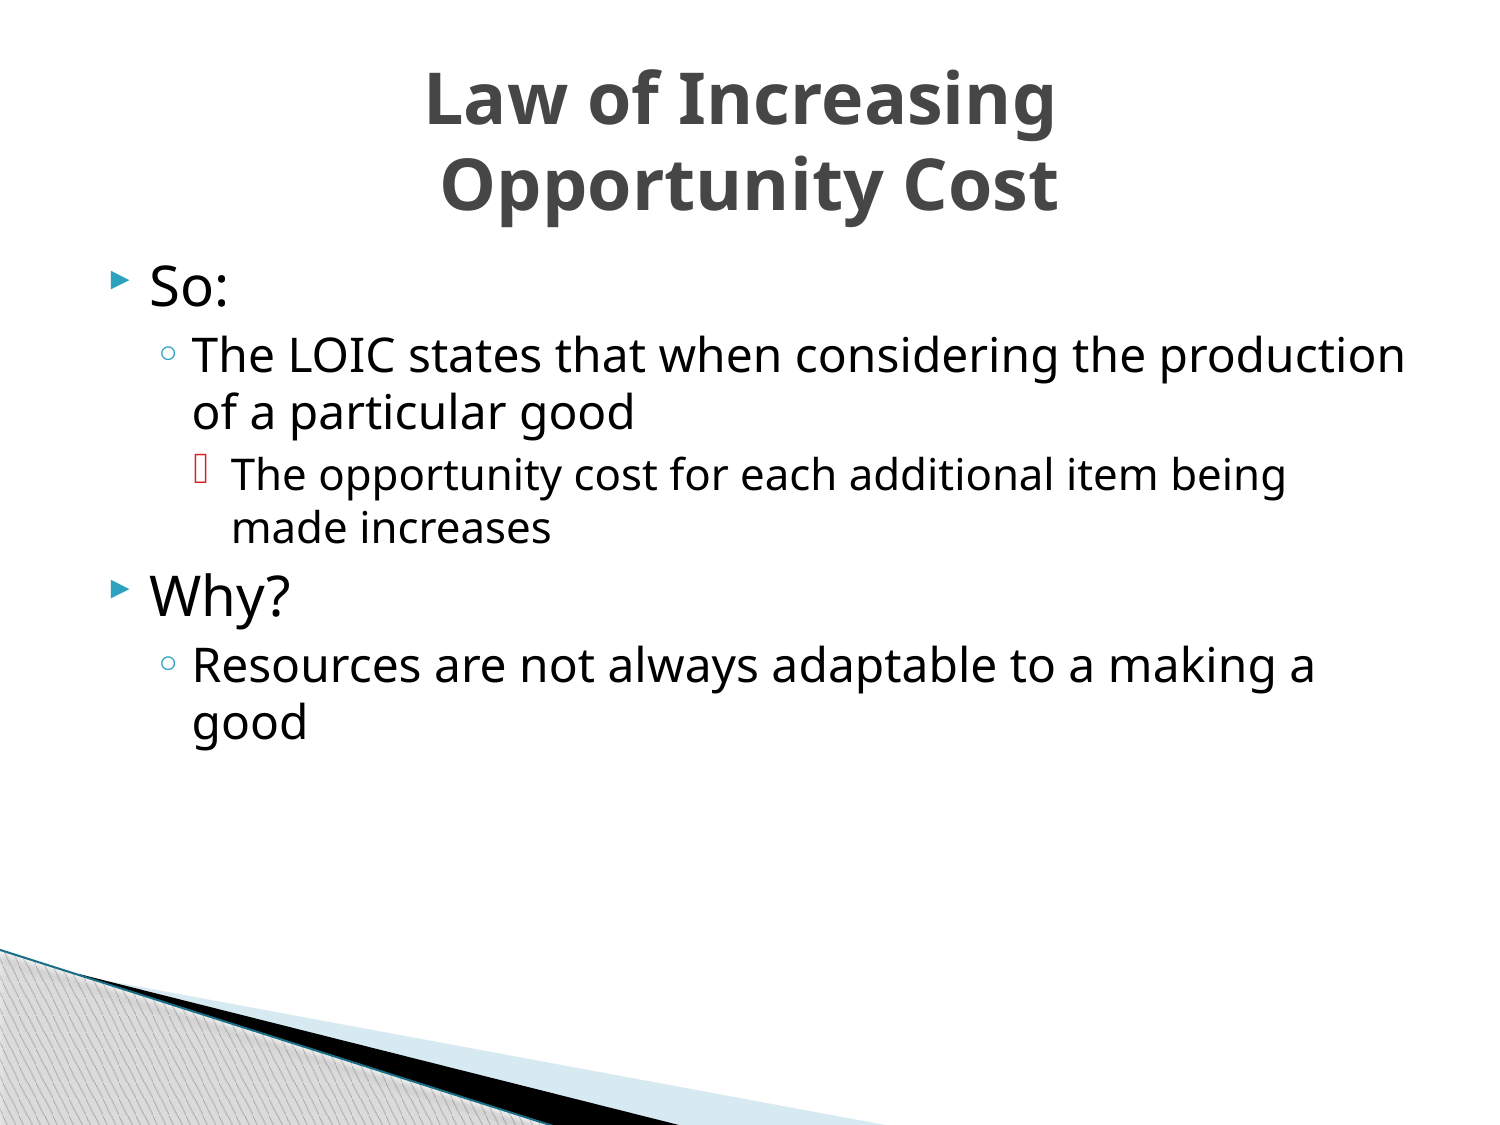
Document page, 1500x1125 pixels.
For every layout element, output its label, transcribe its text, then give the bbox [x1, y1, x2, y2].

title Law of Increasing Opportunity Cost [75, 45, 1425, 233]
list So: The LOIC states that when considering the production of a particular good The opportunity cost for each additional item being made increases Why? Resources are not always adaptable to a making a good [75, 243, 1425, 986]
